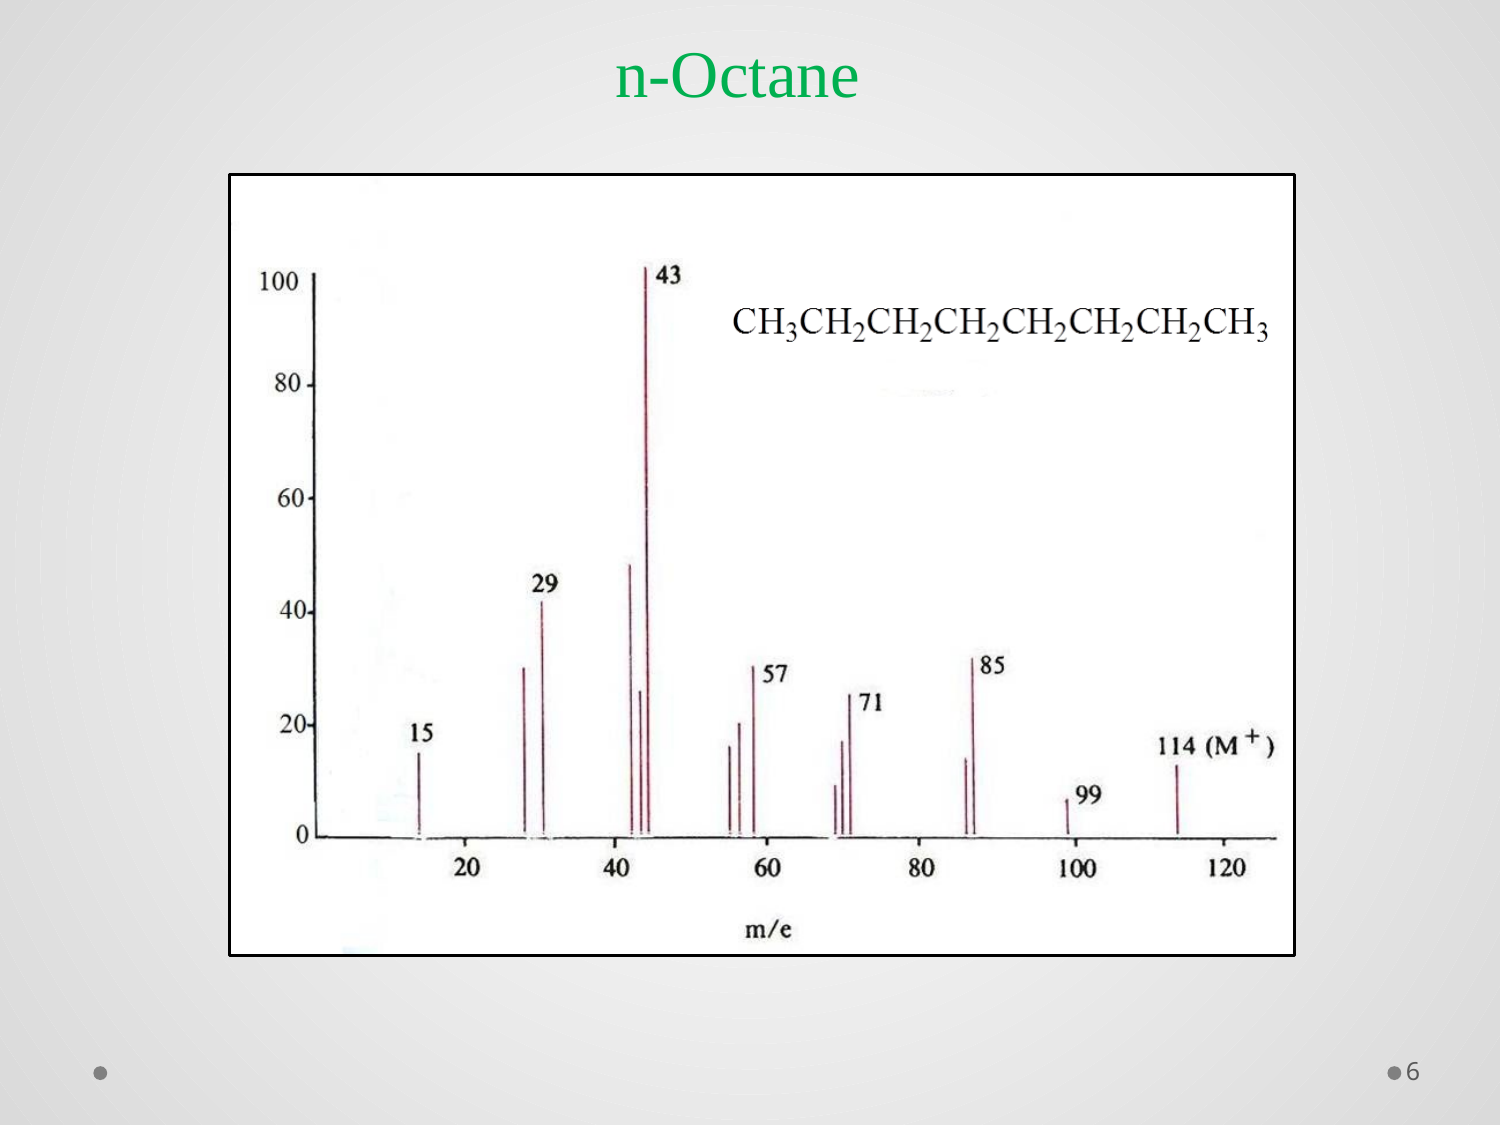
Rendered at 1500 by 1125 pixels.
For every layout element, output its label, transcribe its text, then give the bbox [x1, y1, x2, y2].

slide_number 6 [1401, 1042, 1494, 1103]
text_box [230, 175, 1294, 954]
text_box n-Octane [600, 23, 876, 119]
